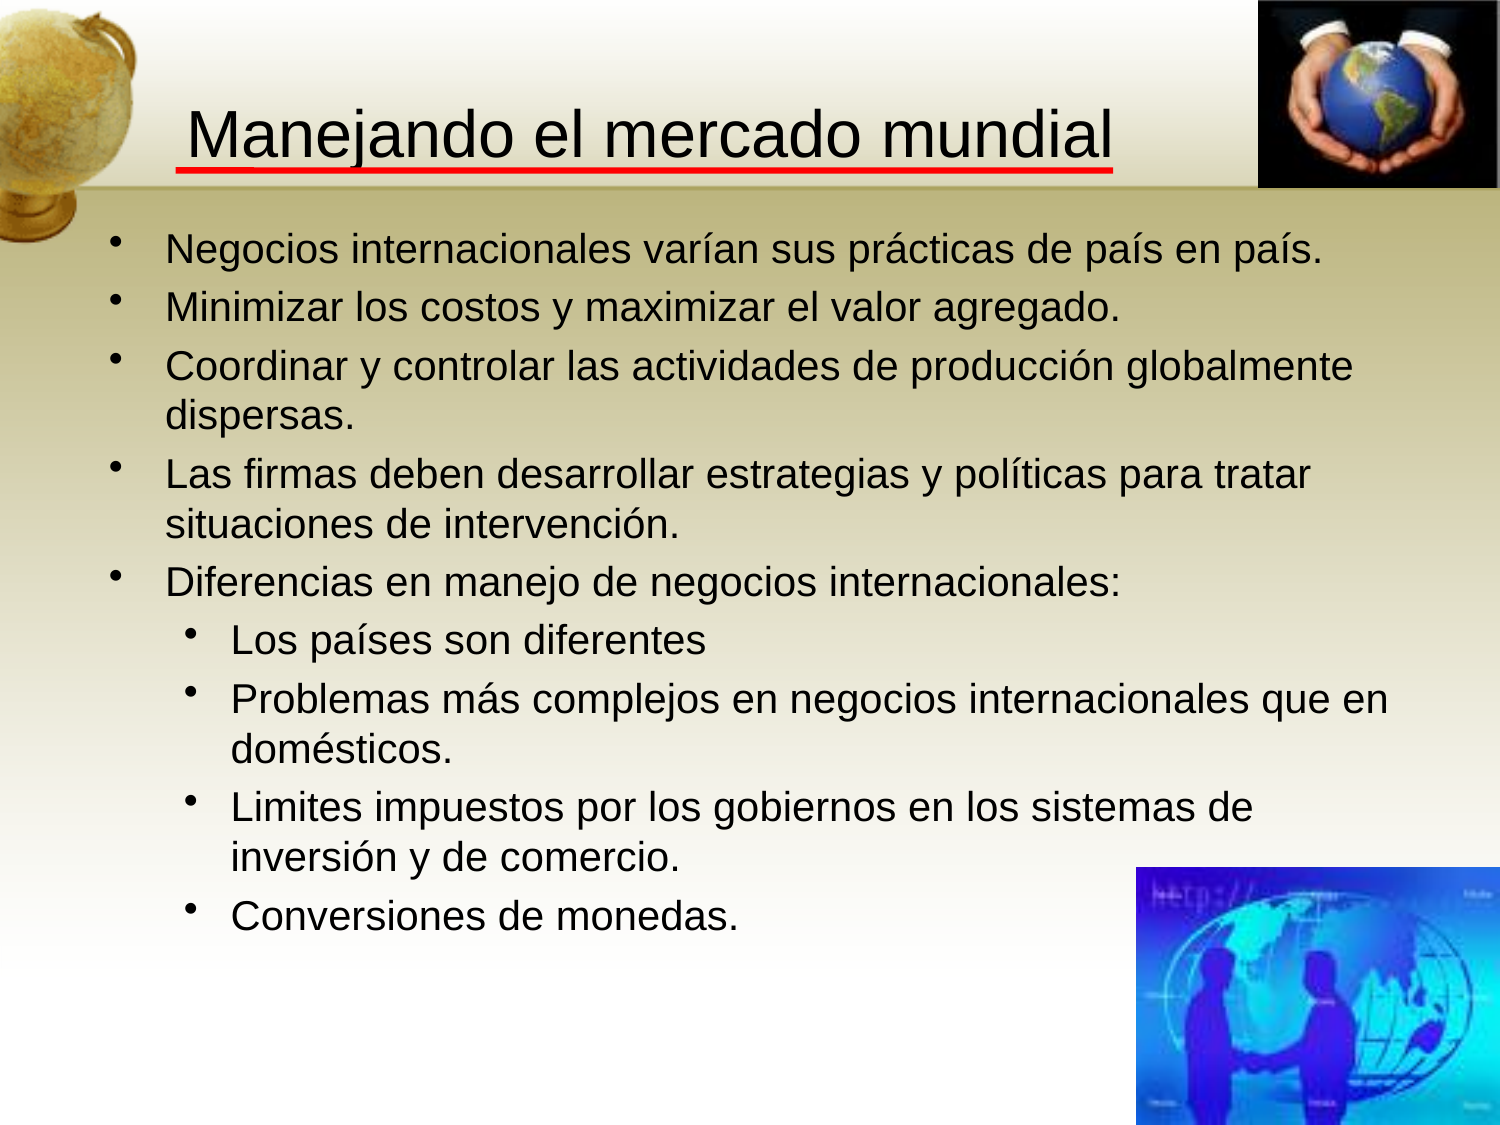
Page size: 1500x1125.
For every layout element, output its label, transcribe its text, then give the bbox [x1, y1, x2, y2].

title Manejando el mercado mundial [170, 36, 1252, 179]
list Negocios internacionales varían sus prácticas de país en país. Minimizar los costos y maximizar el valor agregado. Coordinar y controlar las actividades de producción globalmente dispersas. Las firmas deben desarrollar estrategias y políticas para tratar situaciones de intervención. Diferencias en manejo de negocios internacionales: Los países son diferentes Problemas más complejos en negocios internacionales que en domésticos. Limites impuestos por los gobiernos en los sistemas de inversión y de comercio. Conversiones de monedas. [93, 213, 1407, 1091]
picture [0, 0, 1500, 1125]
